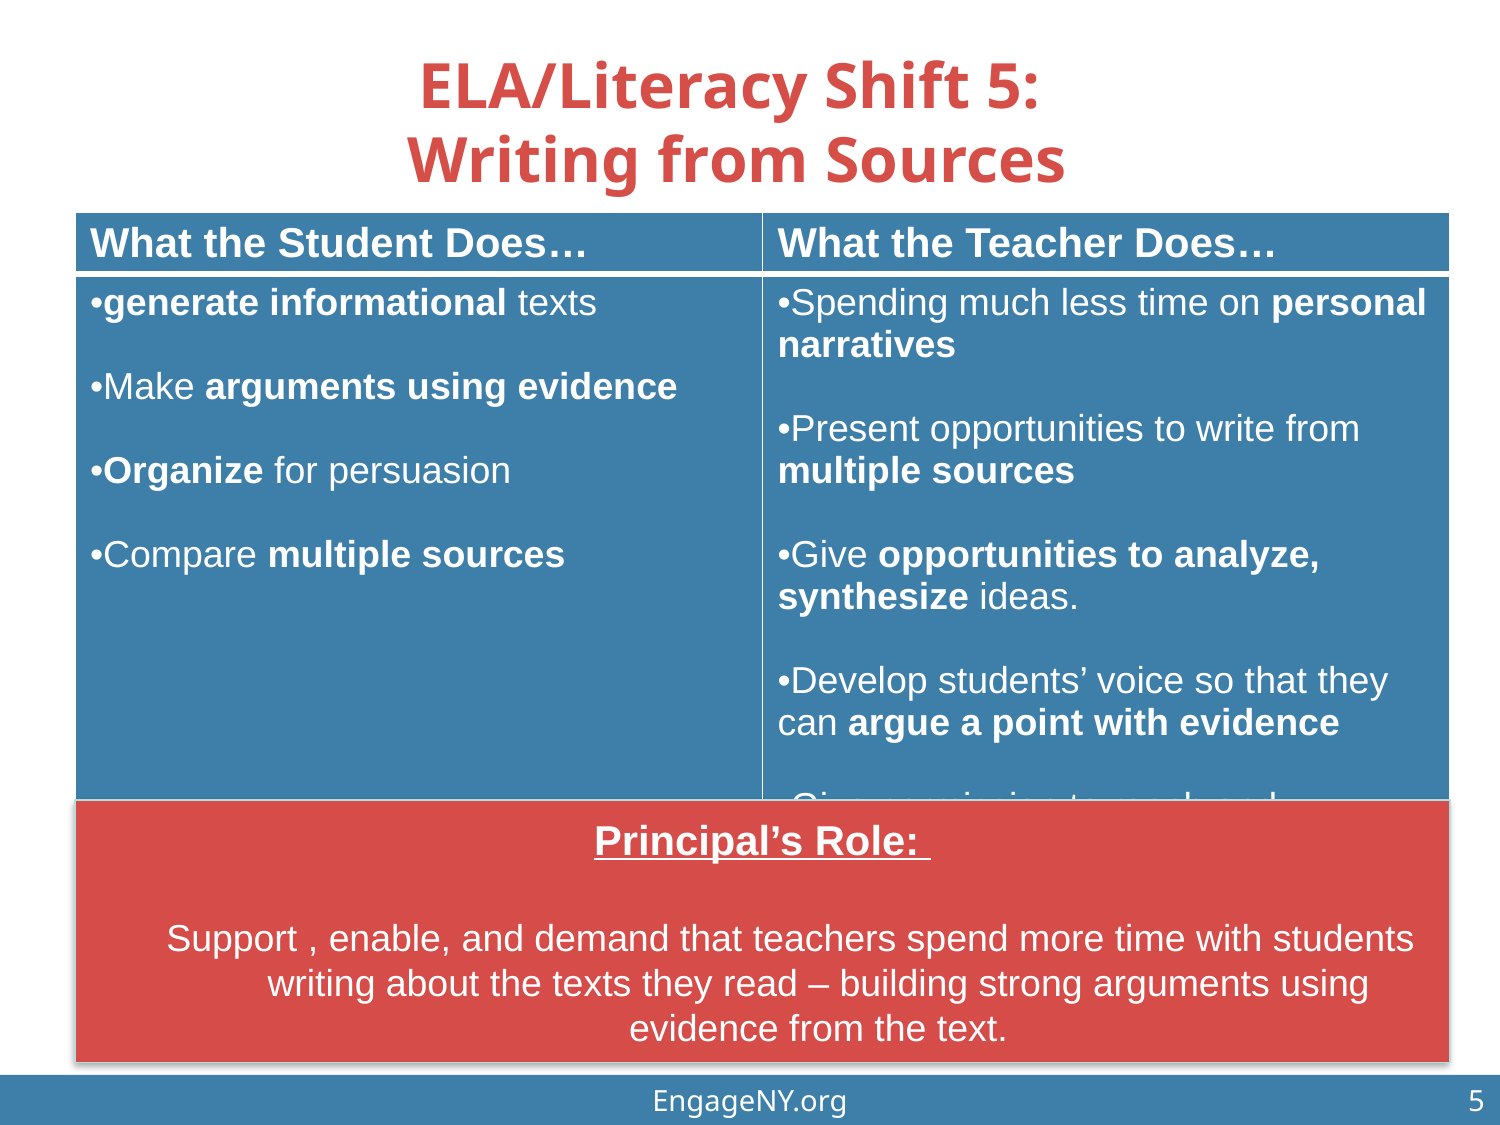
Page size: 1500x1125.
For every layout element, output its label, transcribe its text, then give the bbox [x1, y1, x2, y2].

text_box EngageNY.org [0, 1074, 1149, 1125]
table_cell Spending much less time on personal narratives Present opportunities to write from multiple sources Give opportunities to analyze, synthesize ideas. Develop students’ voice so that they can argue a point with evidence Give permission to reach and articulate their own conclusions about what they read [763, 277, 1449, 799]
table_header What the Student Does… [76, 213, 762, 271]
title ELA/Literacy Shift 5: Writing from Sources [62, 24, 1413, 217]
text_box 5 [1149, 1074, 1500, 1125]
table_header What the Teacher Does… [763, 213, 1449, 271]
table_cell generate informational texts Make arguments using evidence Organize for persuasion Compare multiple sources [76, 277, 762, 798]
text_box Principal’s Role: Support , enable, and demand that teachers spend more time with students writing about the texts they read – building strong arguments using evidence from the text. [74, 799, 1451, 1063]
